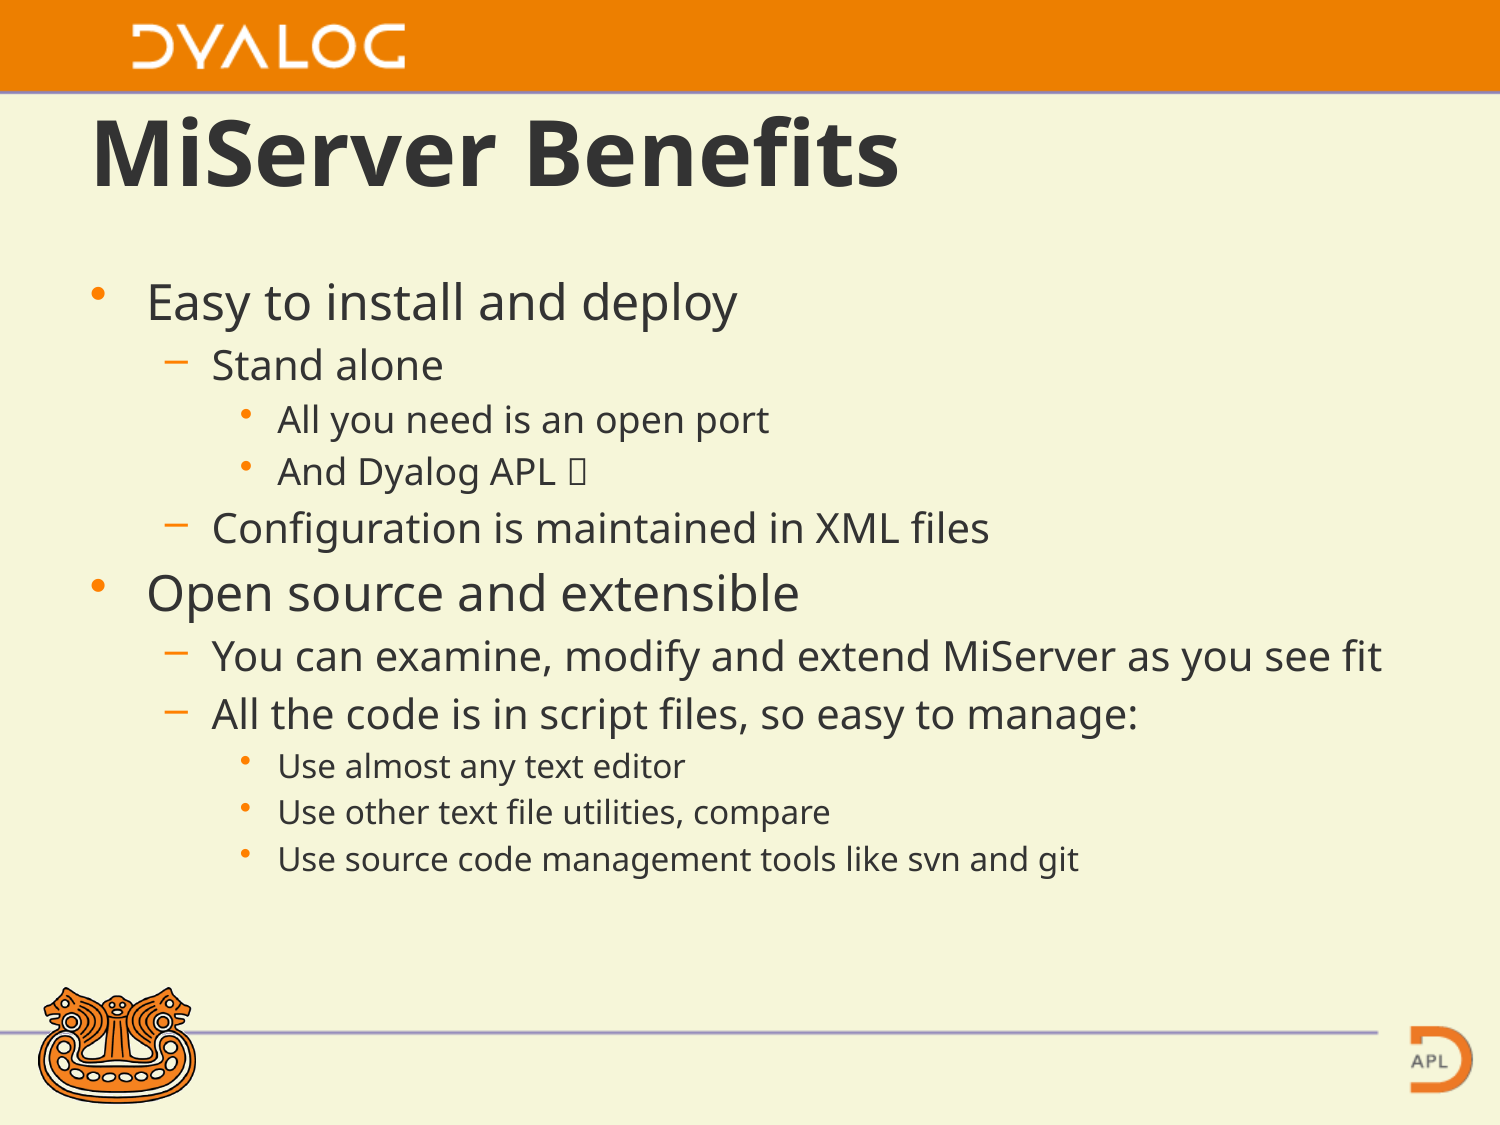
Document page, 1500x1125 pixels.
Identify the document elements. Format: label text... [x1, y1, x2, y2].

title MiServer Benefits [75, 87, 1425, 233]
picture [0, 0, 1500, 1125]
list Easy to install and deploy Stand alone All you need is an open port And Dyalog APL  Configuration is maintained in XML files Open source and extensible You can examine, modify and extend MiServer as you see fit All the code is in script files, so easy to manage: Use almost any text editor Use other text file utilities, compare Use source code management tools like svn and git [75, 262, 1425, 1005]
